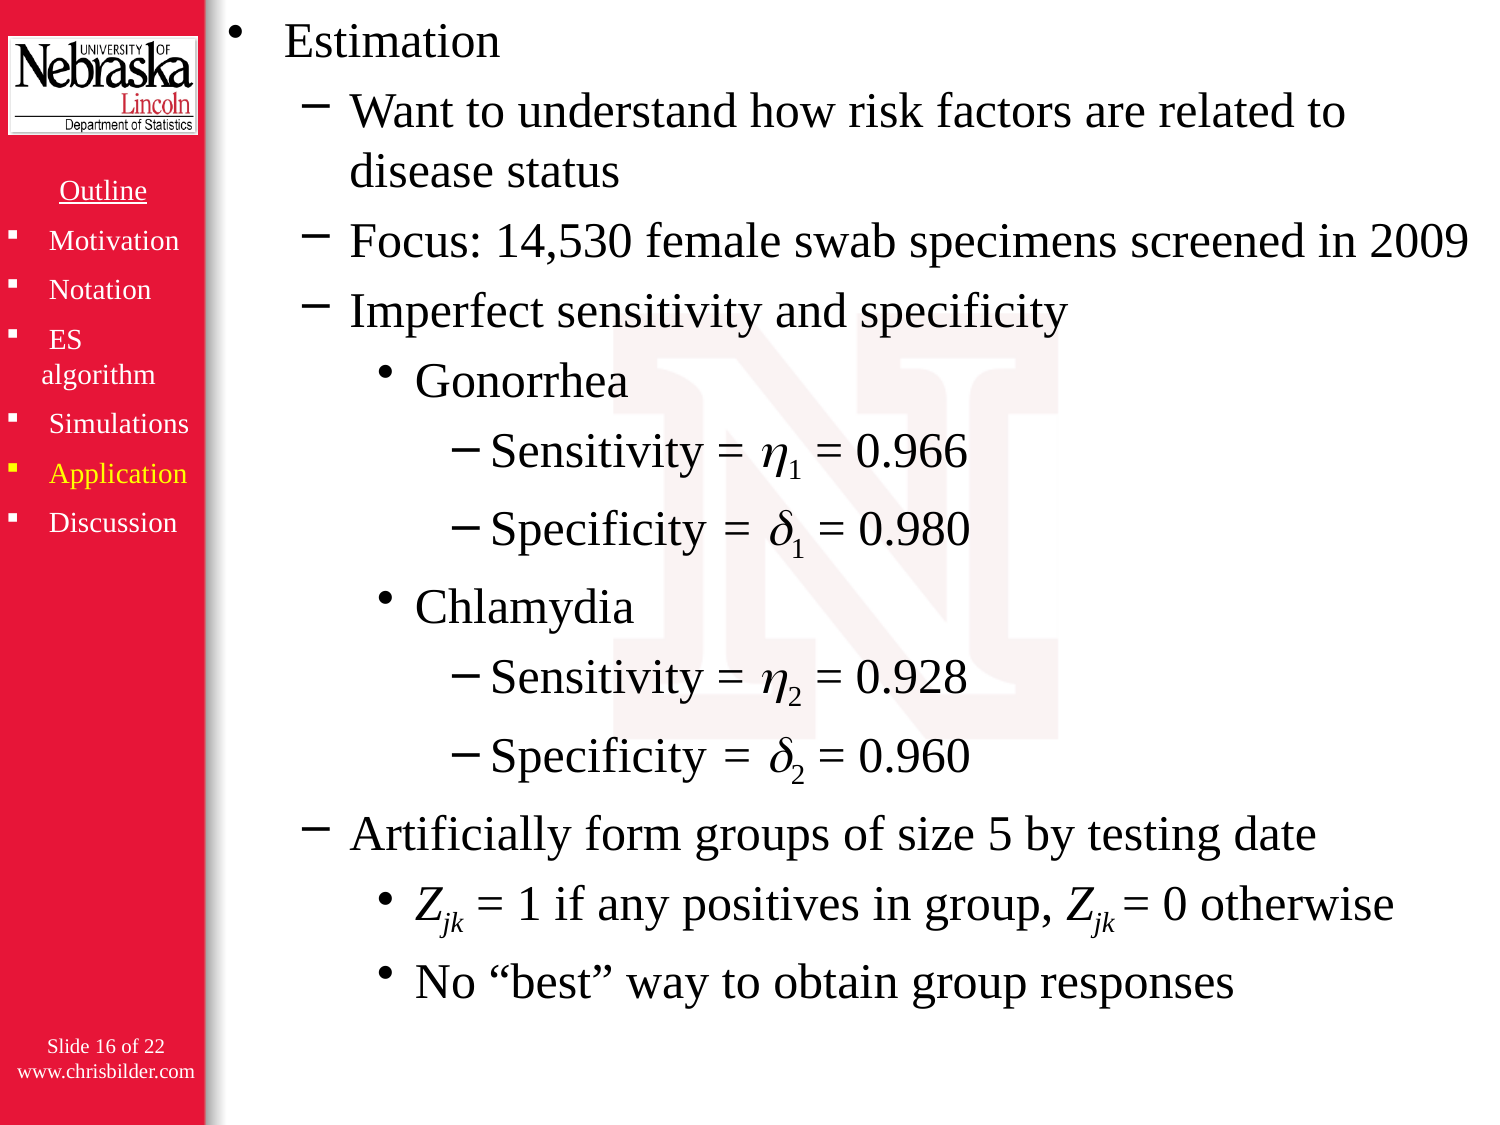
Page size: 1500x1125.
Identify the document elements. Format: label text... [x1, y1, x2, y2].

picture [0, 0, 1500, 1125]
list Estimation Want to understand how risk factors are related to disease status Focus: 14,530 female swab specimens screened in 2009 Imperfect sensitivity and specificity Gonorrhea Sensitivity = 1 = 0.966 Specificity = 1 = 0.980 Chlamydia Sensitivity = 2 = 0.928 Specificity = 2 = 0.960 Artificially form groups of size 5 by testing date Zjk = 1 if any positives in group, Zjk = 0 otherwise No “best” way to obtain group responses [212, 0, 1500, 1100]
text_box Outline Motivation Notation ES algorithm Simulations Application Discussion [5, 171, 201, 539]
